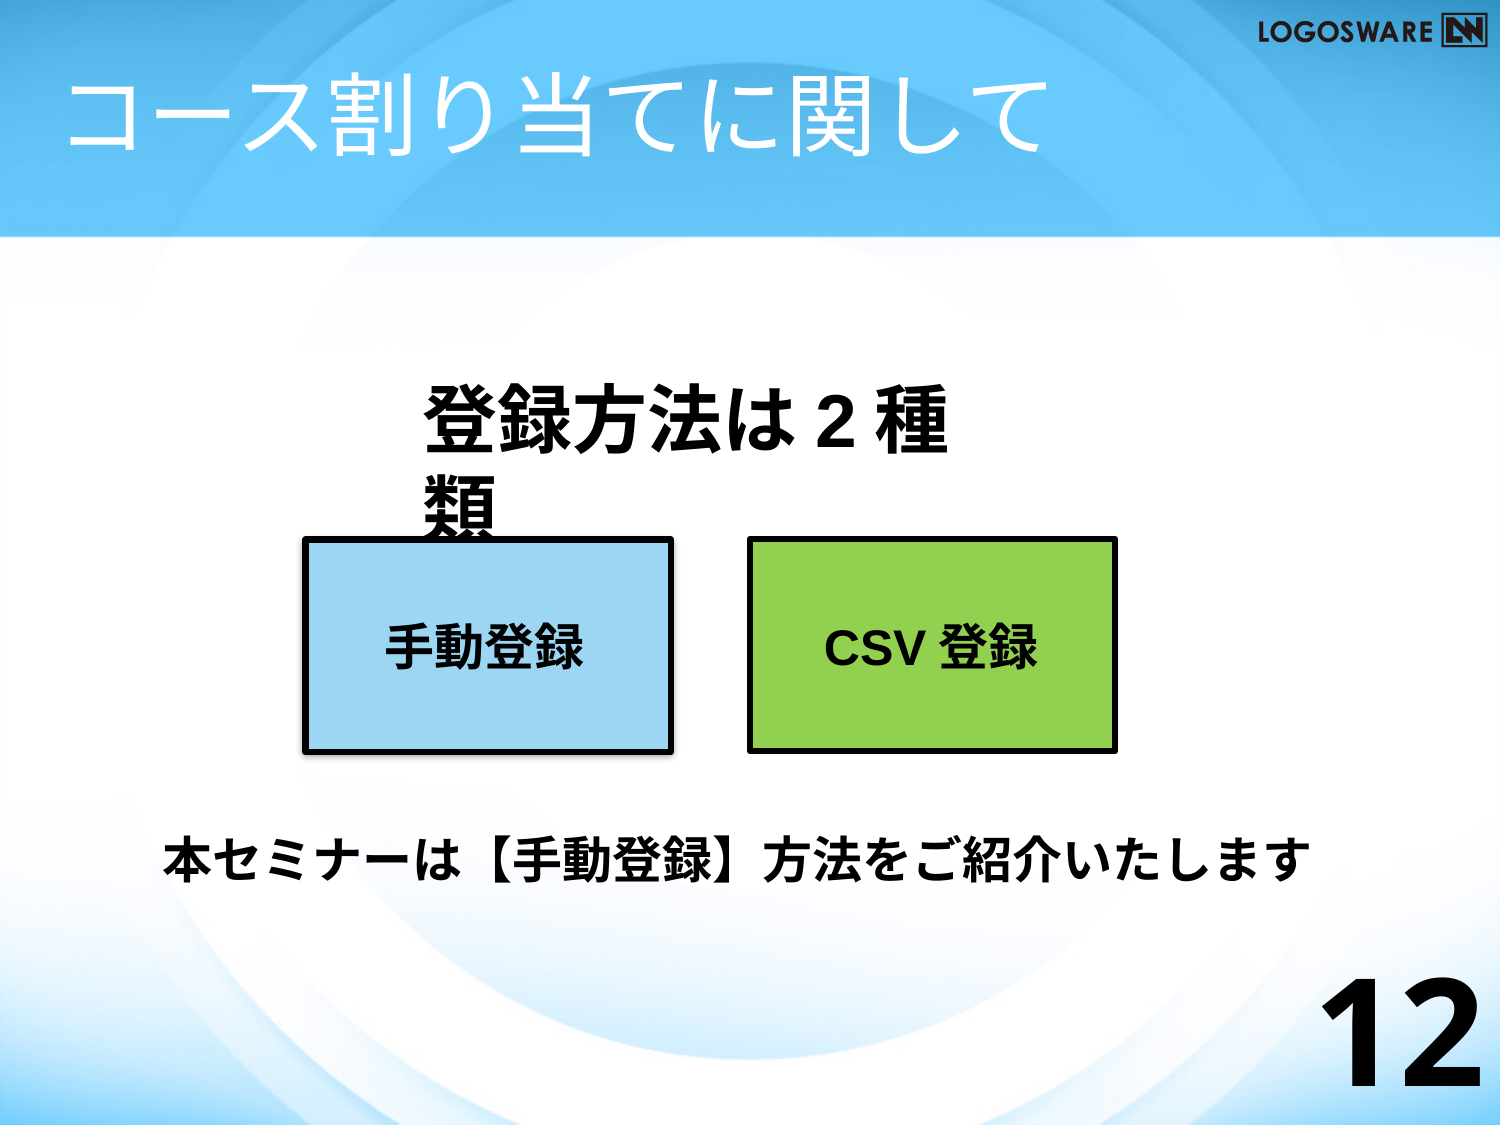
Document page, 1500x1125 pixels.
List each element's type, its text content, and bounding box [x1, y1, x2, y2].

title コース割り当てに関して [40, 0, 1500, 226]
text_box [305, 539, 671, 753]
text_box 登録方法は2種類 [407, 365, 1034, 561]
text_box 本セミナーは【手動登録】方法をご紹介いたします [147, 821, 1447, 896]
text_box 手動登録 [369, 607, 888, 683]
text_box CSV登録 [888, 607, 1069, 683]
slide_number 12 [1187, 928, 1500, 1125]
picture [0, 0, 1500, 1125]
text_box [748, 537, 1117, 753]
